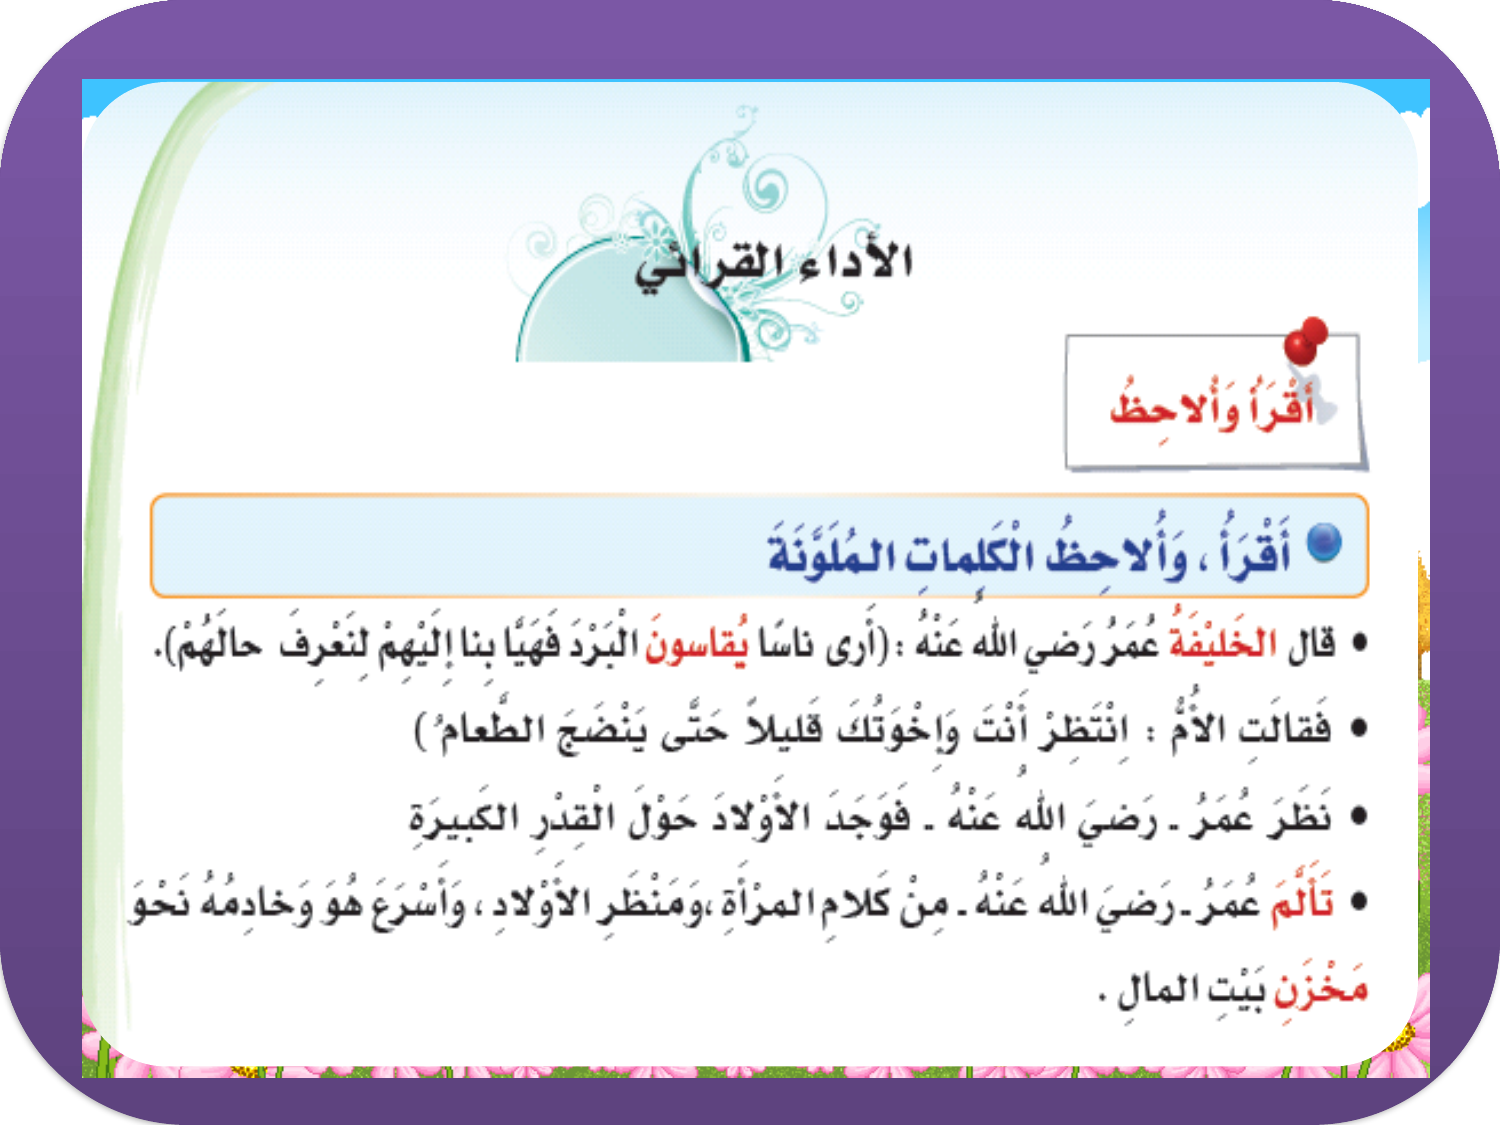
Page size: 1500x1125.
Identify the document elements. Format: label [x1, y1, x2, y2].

text_box [0, 0, 1500, 1125]
picture [81, 79, 1430, 1079]
